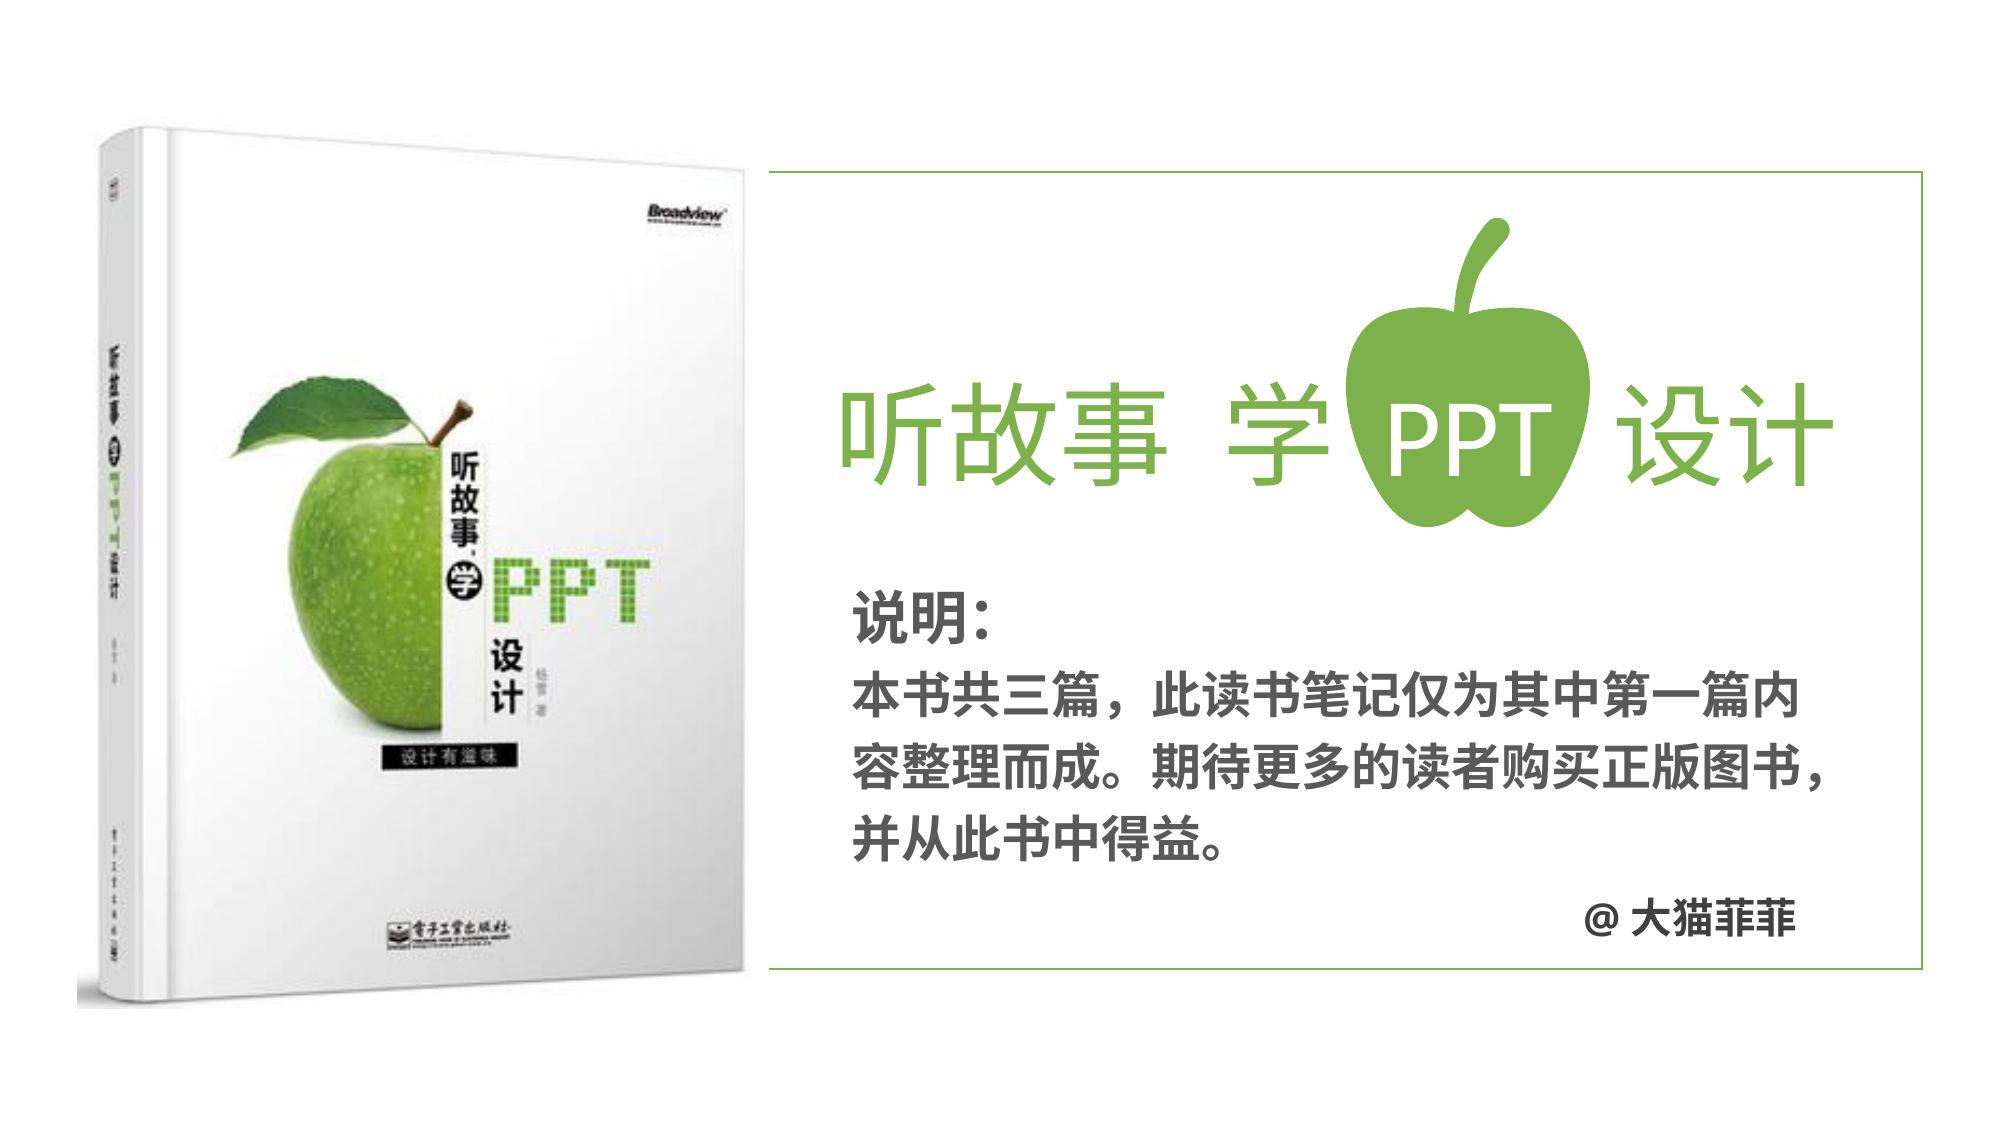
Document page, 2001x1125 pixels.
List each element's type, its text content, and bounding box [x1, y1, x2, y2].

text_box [813, 217, 1861, 528]
picture [77, 116, 769, 1009]
text_box @大猫菲菲 [1568, 874, 1813, 949]
text_box [769, 171, 1923, 970]
